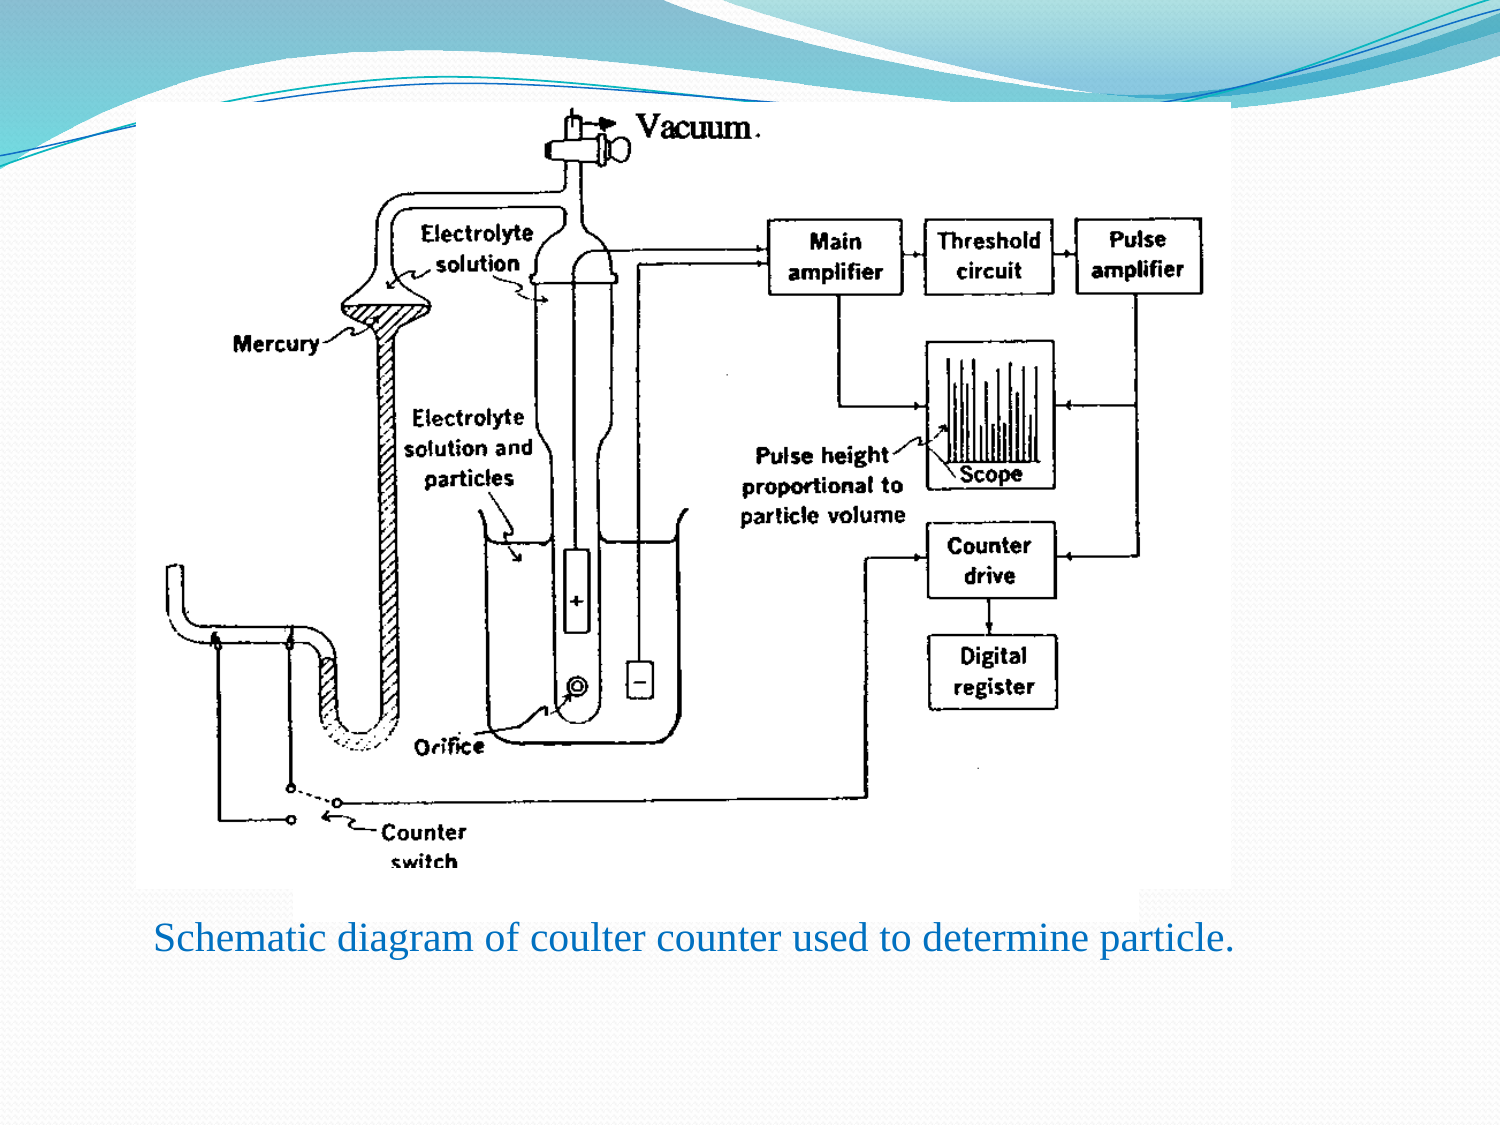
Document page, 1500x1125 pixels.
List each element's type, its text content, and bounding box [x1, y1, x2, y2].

text_box Schematic diagram of coulter counter used to determine particle. [138, 902, 1252, 968]
picture [135, 101, 1232, 925]
